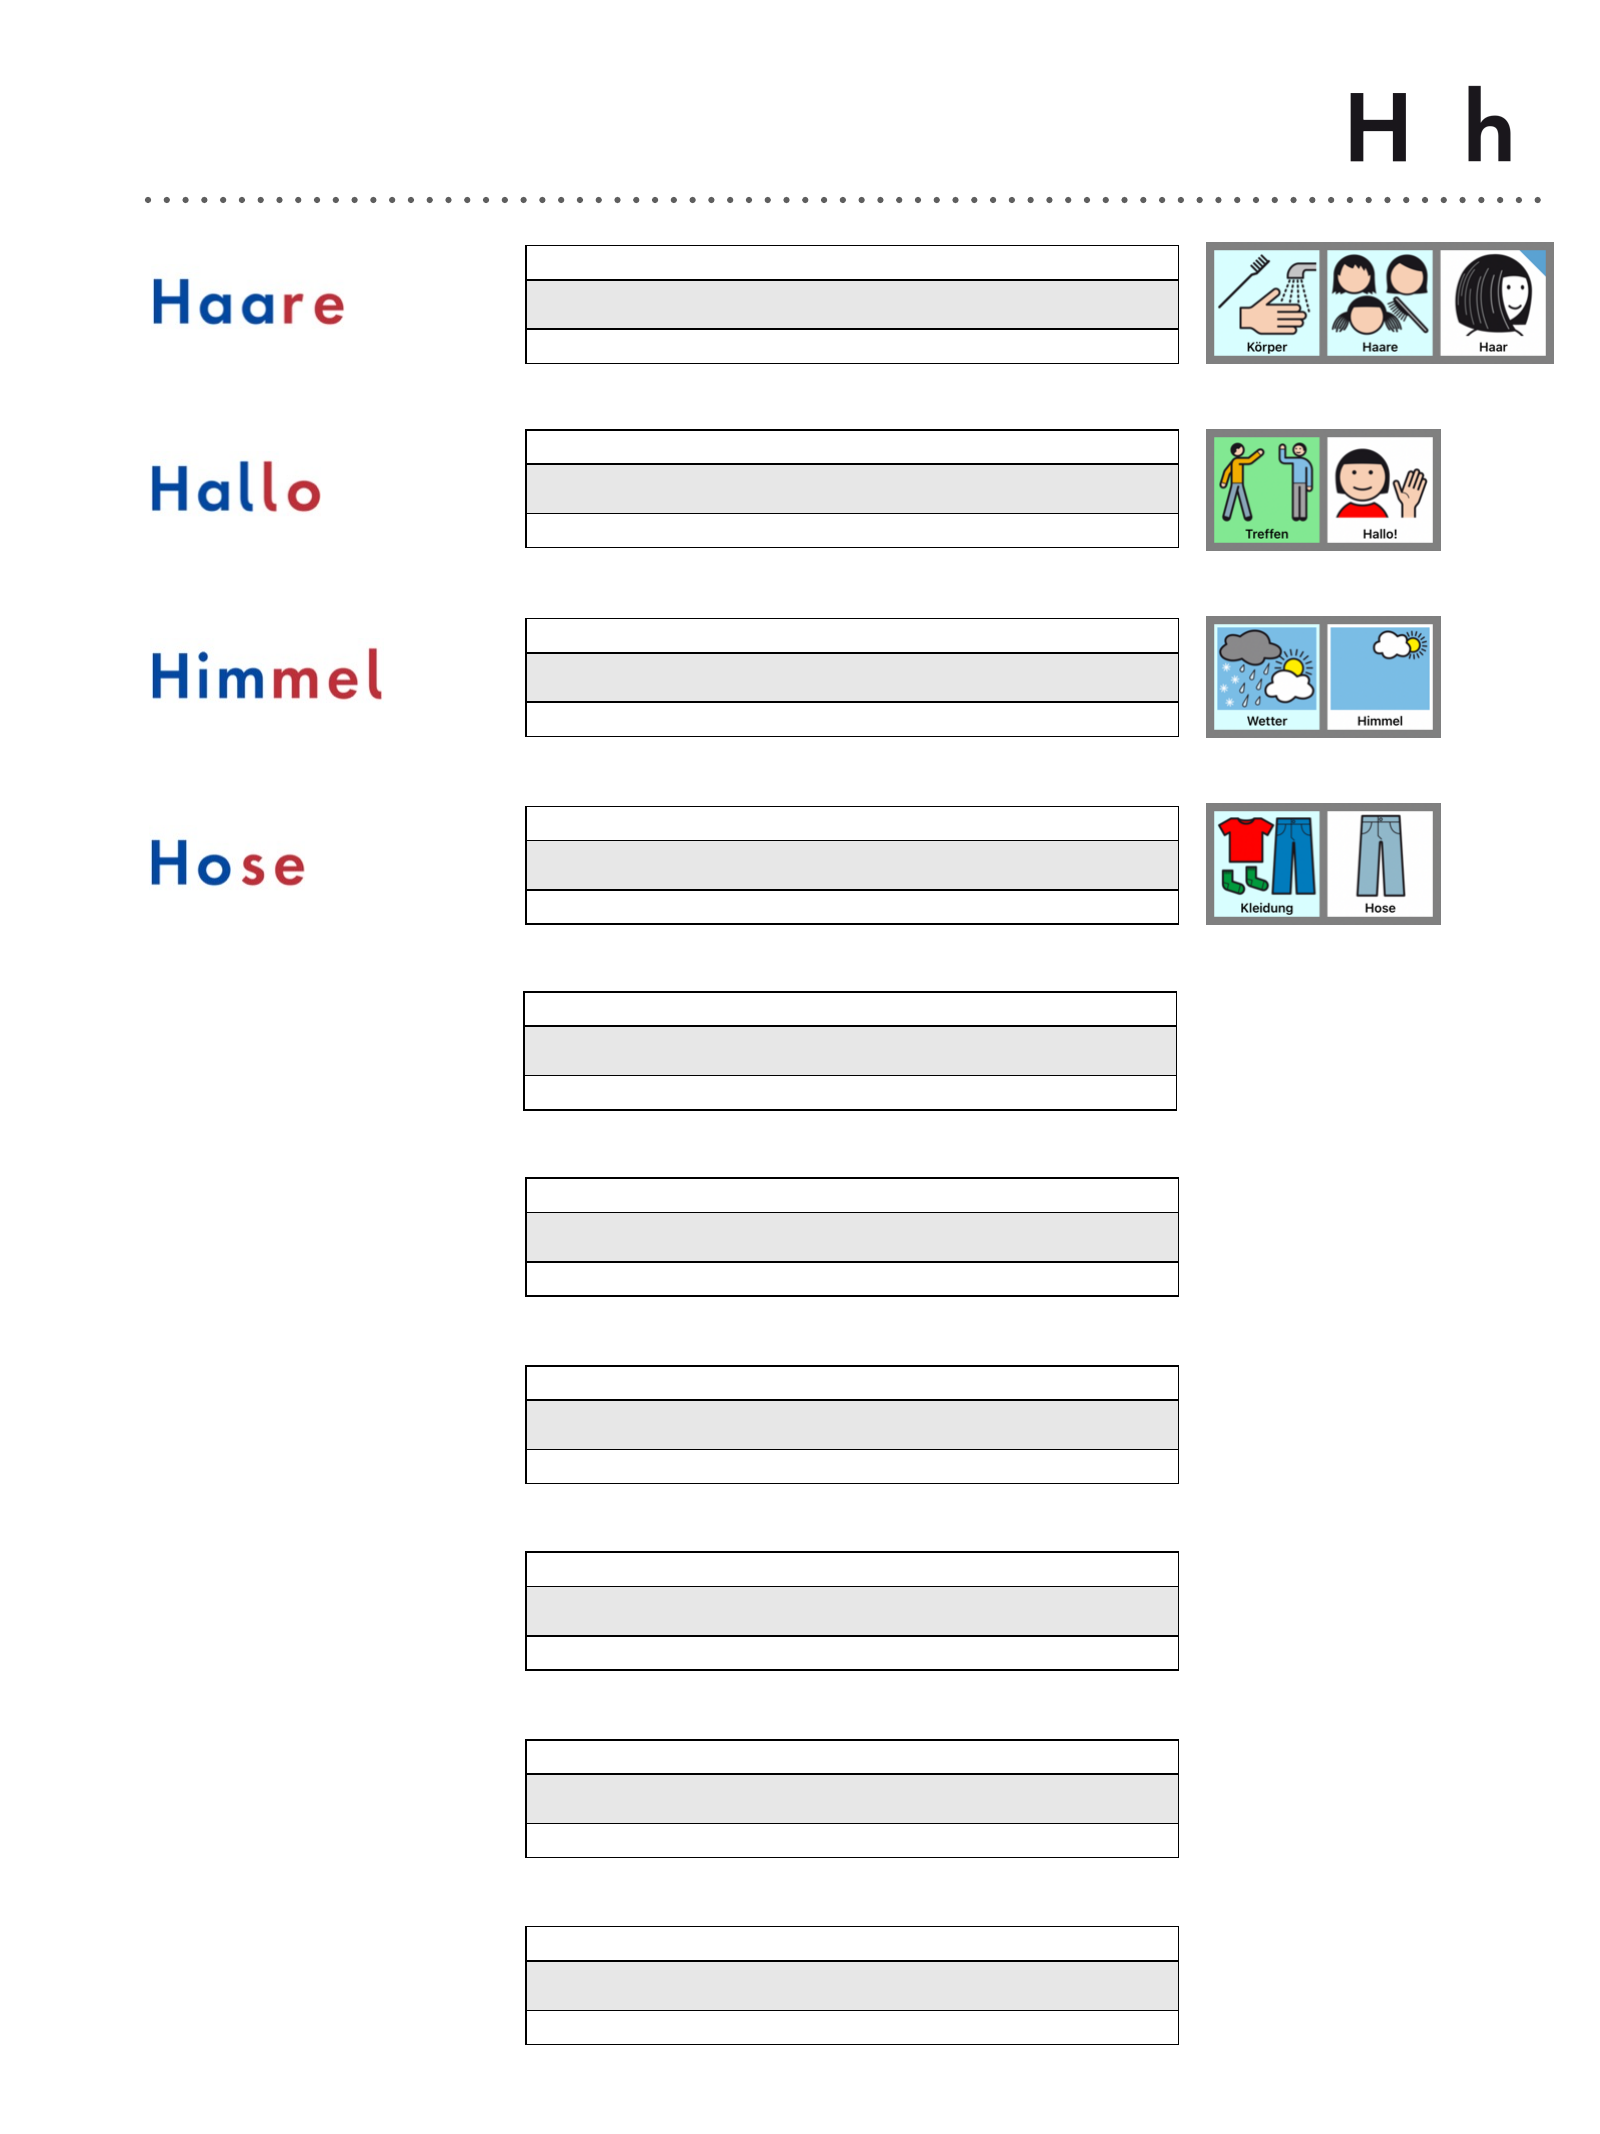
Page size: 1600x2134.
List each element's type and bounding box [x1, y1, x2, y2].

text_box [525, 806, 1179, 925]
picture [150, 264, 345, 342]
picture [1206, 429, 1441, 551]
text_box [525, 1926, 1179, 2045]
text_box [525, 1365, 1179, 1484]
picture [1305, 67, 1562, 190]
text_box [525, 245, 1179, 364]
picture [149, 638, 385, 716]
text_box [525, 1551, 1179, 1671]
picture [148, 825, 306, 903]
text_box [525, 429, 1179, 548]
text_box [525, 1177, 1179, 1297]
text_box [525, 618, 1179, 737]
picture [150, 451, 321, 530]
text_box [523, 991, 1177, 1111]
picture [1206, 242, 1554, 364]
picture [1206, 616, 1441, 738]
picture [1206, 803, 1441, 925]
text_box [525, 1739, 1179, 1858]
